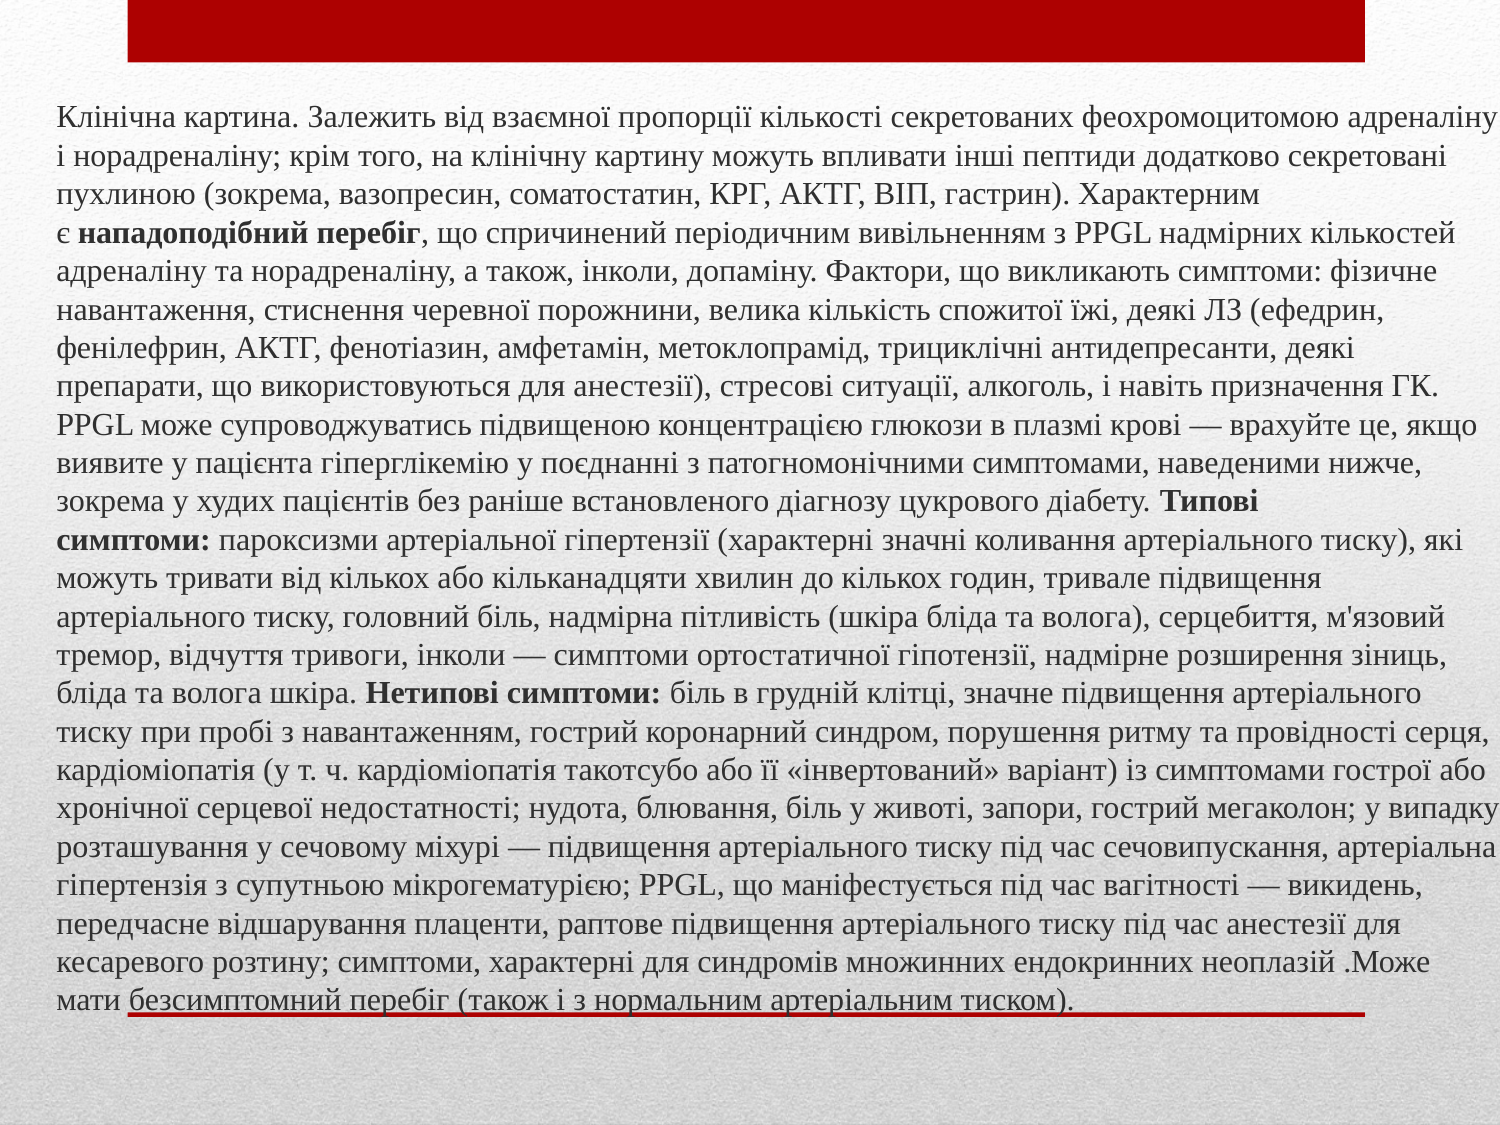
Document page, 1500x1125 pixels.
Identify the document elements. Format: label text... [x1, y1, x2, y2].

list Клінічна картина. Залежить від взаємної пропорції кількості секретованих феохромоцитомою адреналіну і норадреналіну; крім того, на клінічну картину можуть впливати інші пептиди додатково секретовані пухлиною (зокрема, вазопресин, соматостатин, КРГ, АКТГ, ВІП, гастрин). Характерним є нападоподібний перебіг, що спричинений періодичним вивільненням з PPGL надмірних кількостей адреналіну та норадреналіну, а також, інколи, допаміну. Фактори, що викликають симптоми: фізичне навантаження, стиснення черевної порожнини, велика кількість спожитої їжі, деякі ЛЗ (ефедрин, фенілефрин, АКТГ, фенотіазин, амфетамін, метоклопрамід, трициклічні антидепресанти, деякі препарати, що використовуються для анестезії), стресові ситуації, алкоголь, і навіть призначення ГК. PPGL може супроводжуватись підвищеною концентрацією глюкози в плазмі крові — врахуйте це, якщо виявите у пацієнта гіперглікемію у поєднанні з патогномонічними симптомами, наведеними нижче, зокрема у худих пацієнтів без раніше встановленого діагнозу цукрового діабету. Типові симптоми: пароксизми артеріальної гіпертензії (характерні значні коливання артеріального тиску), які можуть тривати від кількох або кільканадцяти хвилин до кількох годин, тривале підвищення артеріального тиску, головний біль, надмірна пітливість (шкіра бліда та волога), серцебиття, м'язовий тремор, відчуття тривоги, інколи — симптоми ортостатичної гіпотензії, надмірне розширення зіниць, бліда та волога шкіра. Нетипові симптоми: біль в грудній клітці, значне підвищення артеріального тиску при пробі з навантаженням, гострий коронарний синдром, порушення ритму та провідності серця, кардіоміопатія (у т. ч. кардіоміопатія такотсубо або її «інвертований» варіант) із симптомами гострої або хронічної серцевої недостатності; нудота, блювання, біль у животі, запори, гострий мегаколон; у випадку розташування у сечовому міхурі — підвищення артеріального тиску під час сечовипускання, артеріальна гіпертензія з супутньою мікрогематурією; PPGL, що маніфестується під час вагітності — викидень, передчасне відшарування плаценти, раптове підвищення артеріального тиску під час анестезії для кесаревого розтину; симптоми, характерні для синдромів множинних ендокринних неоплазій .Може мати безсимптомний перебіг (також і з нормальним артеріальним тиском). [41, 42, 1500, 1071]
